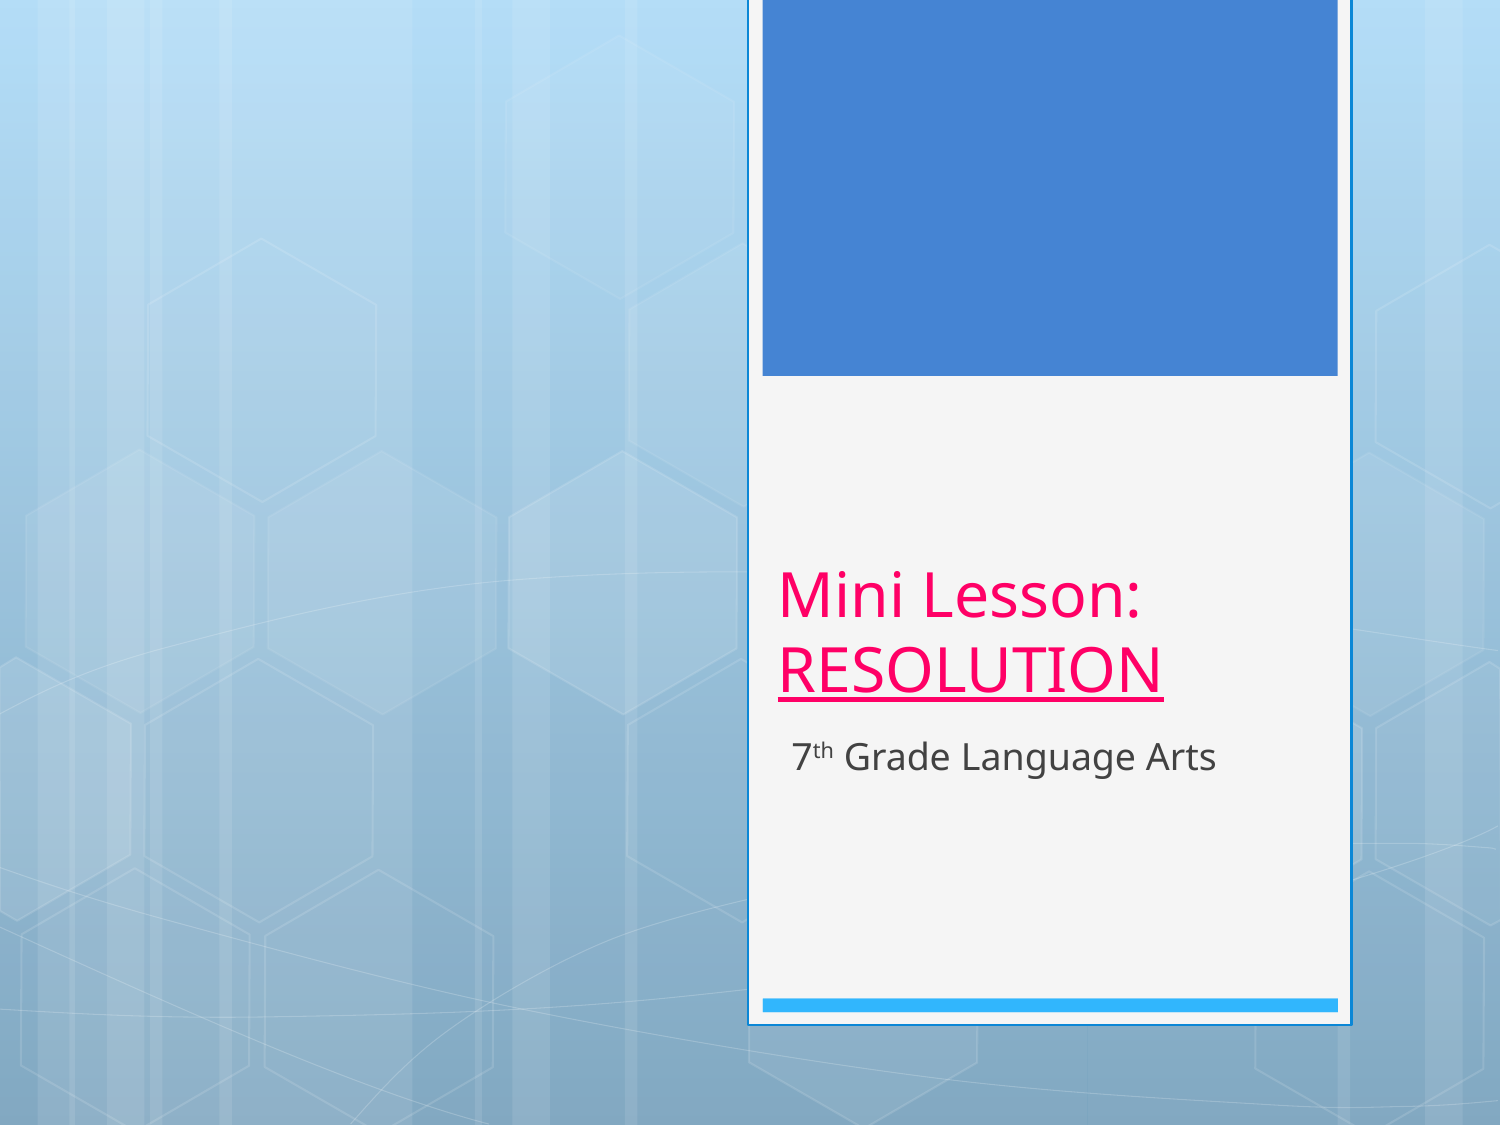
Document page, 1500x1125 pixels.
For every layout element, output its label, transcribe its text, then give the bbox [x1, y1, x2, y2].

title Mini Lesson: RESOLUTION [762, 533, 1338, 713]
subtitle 7th Grade Language Arts [776, 725, 1320, 933]
